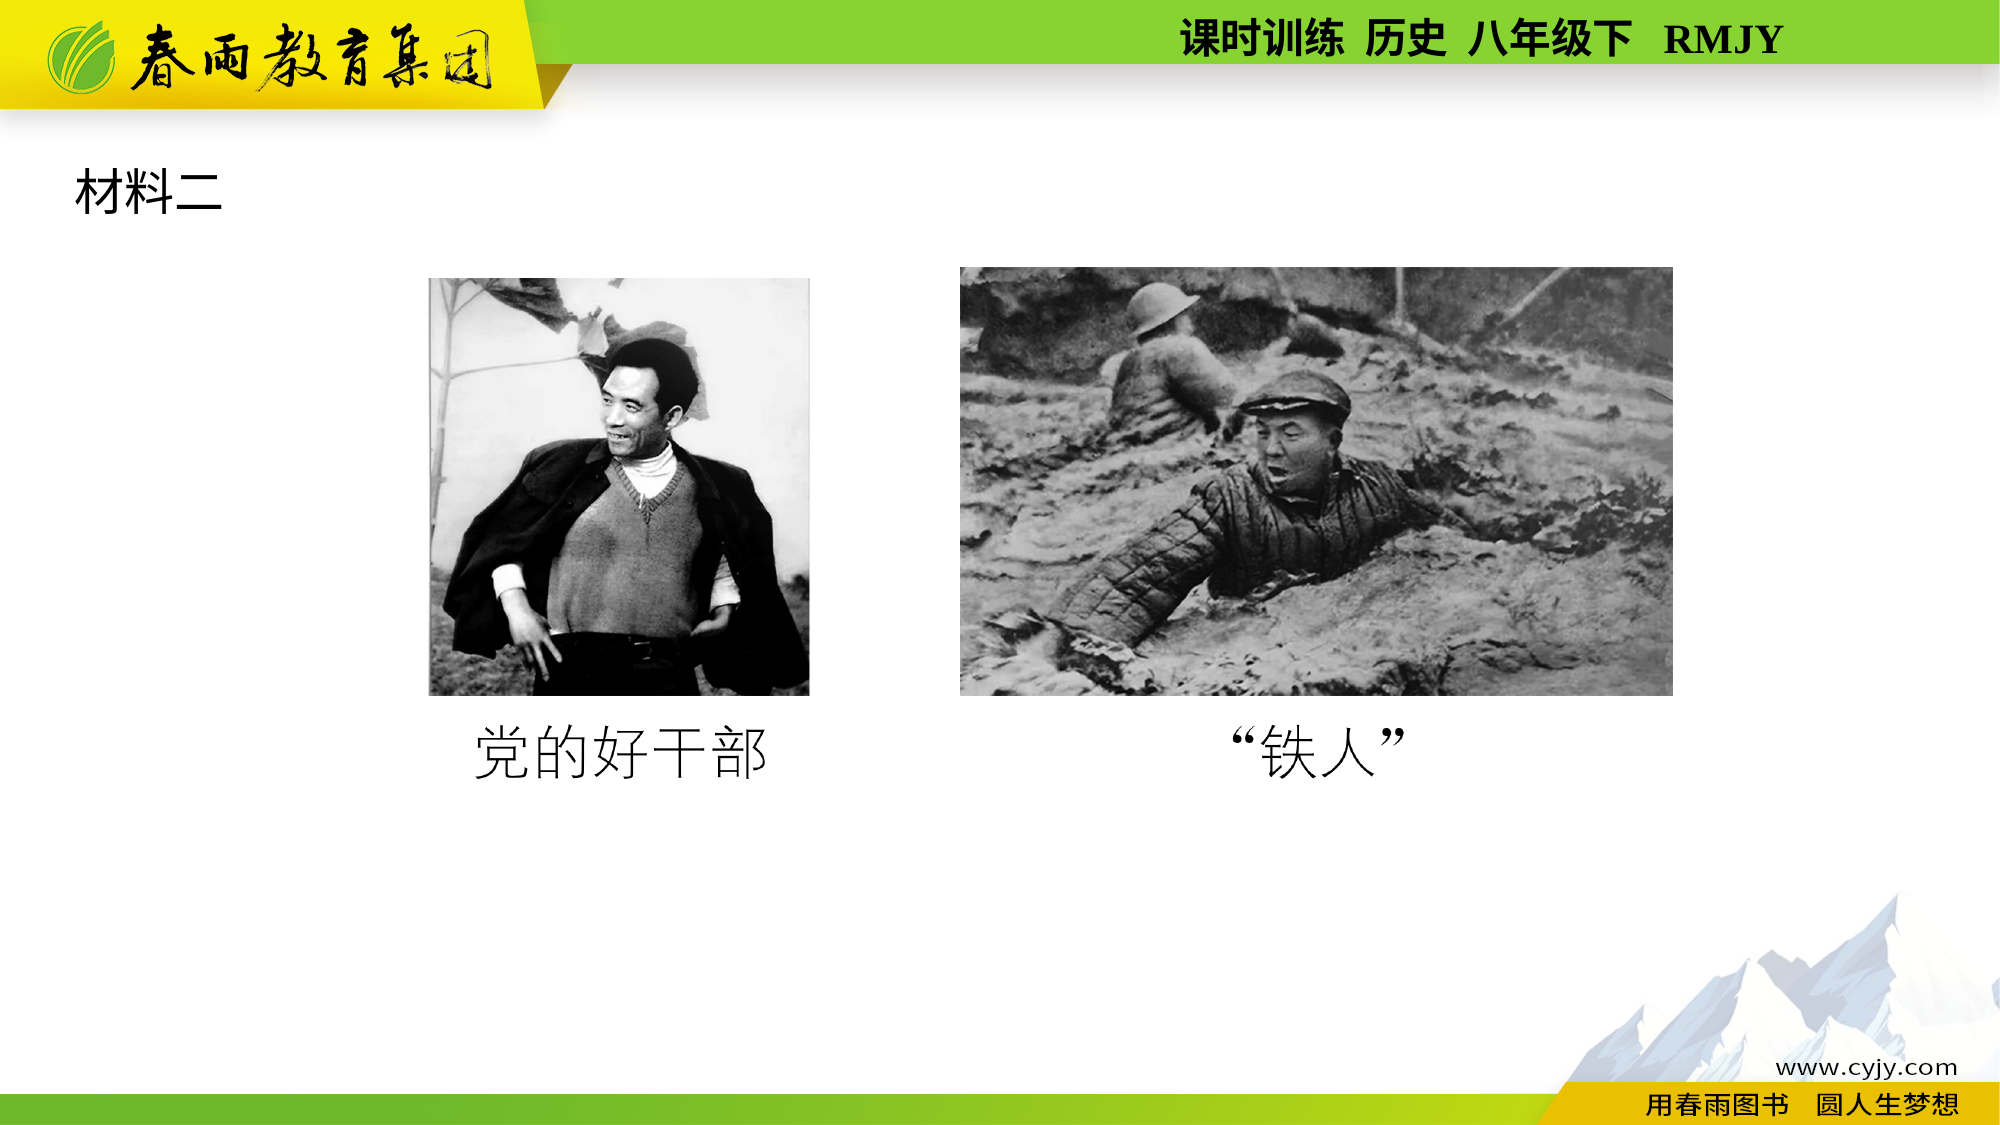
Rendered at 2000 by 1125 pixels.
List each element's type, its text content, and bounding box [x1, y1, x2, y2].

picture [0, 0, 2000, 1125]
list 材料二 [59, 122, 1944, 217]
